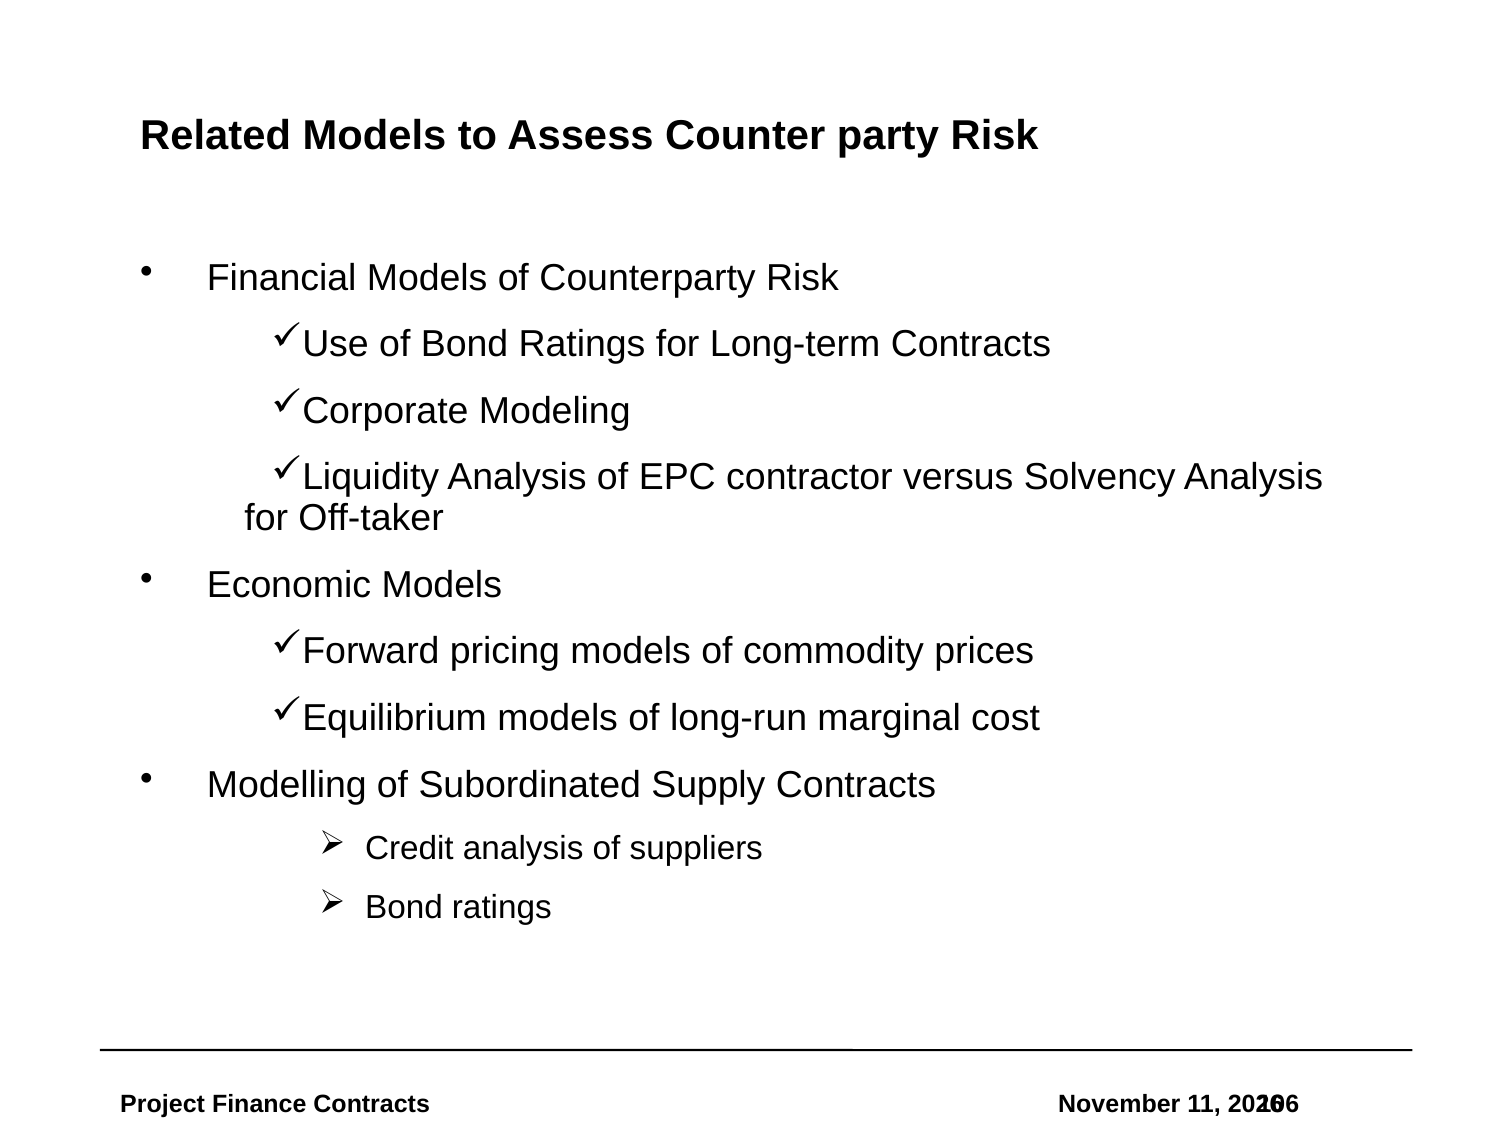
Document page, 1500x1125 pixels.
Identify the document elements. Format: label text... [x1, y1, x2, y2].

title Related Models to Assess Counter party Risk [124, 99, 1288, 226]
list Financial Models of Counterparty Risk Use of Bond Ratings for Long-term Contracts Corporate Modeling Liquidity Analysis of EPC contractor versus Solvency Analysis for Off-taker Economic Models Forward pricing models of commodity prices Equilibrium models of long-run marginal cost Modelling of Subordinated Supply Contracts Credit analysis of suppliers Bond ratings [124, 249, 1376, 1001]
